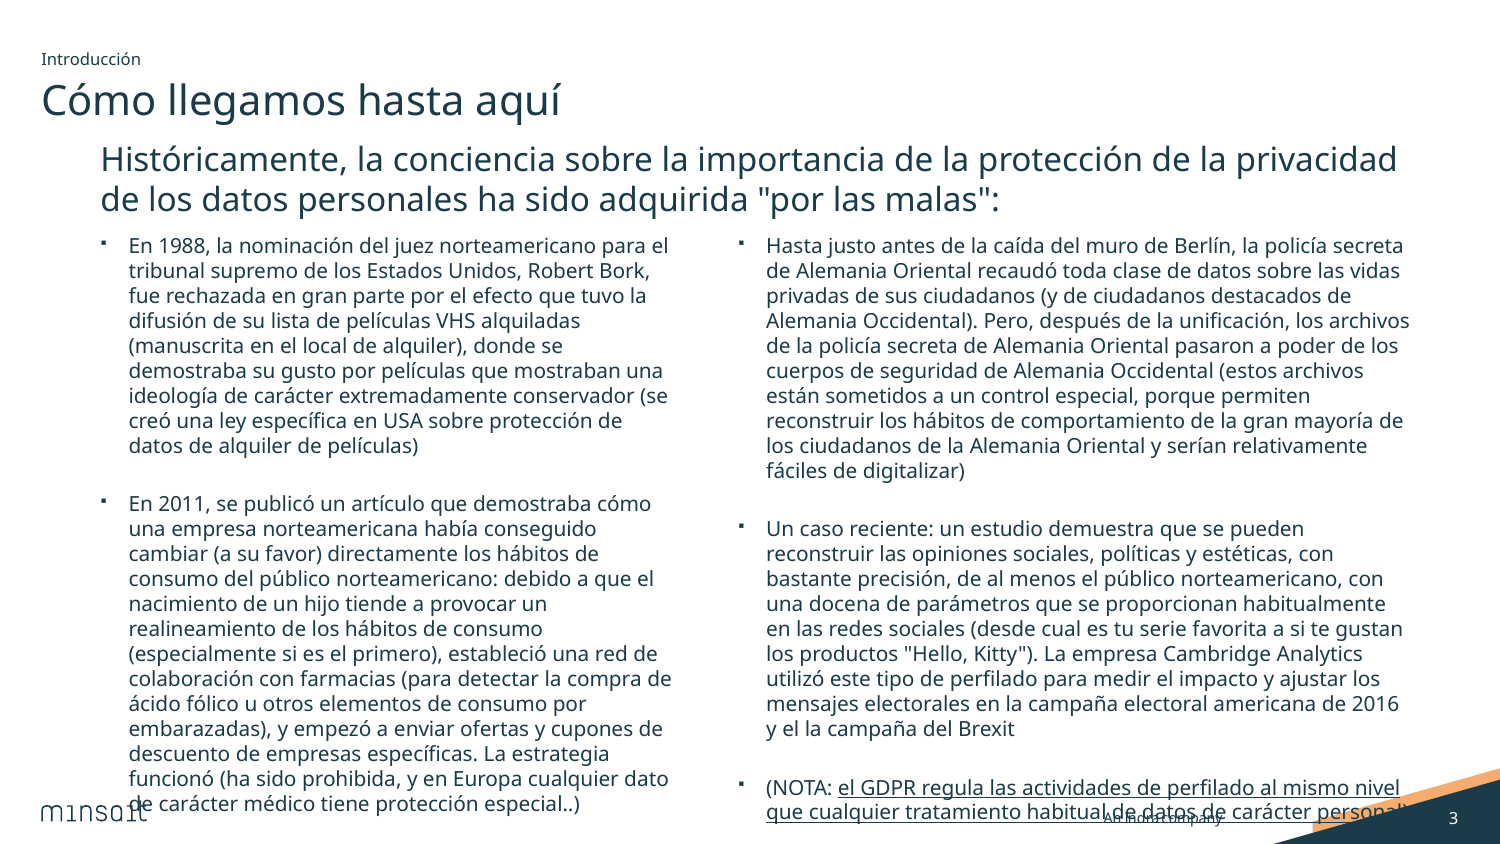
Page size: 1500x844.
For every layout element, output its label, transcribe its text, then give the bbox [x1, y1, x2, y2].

text_box Hasta justo antes de la caída del muro de Berlín, la policía secreta de Alemania Oriental recaudó toda clase de datos sobre las vidas privadas de sus ciudadanos (y de ciudadanos destacados de Alemania Occidental). Pero, después de la unificación, los archivos de la policía secreta de Alemania Oriental pasaron a poder de los cuerpos de seguridad de Alemania Occidental (estos archivos están sometidos a un control especial, porque permiten reconstruir los hábitos de comportamiento de la gran mayoría de los ciudadanos de la Alemania Oriental y serían relativamente fáciles de digitalizar) Un caso reciente: un estudio demuestra que se pueden reconstruir las opiniones sociales, políticas y estéticas, con bastante precisión, de al menos el público norteamericano, con una docena de parámetros que se proporcionan habitualmente en las redes sociales (desde cual es tu serie favorita a si te gustan los productos "Hello, Kitty"). La empresa Cambridge Analytics utilizó este tipo de perfilado para medir el impacto y ajustar los mensajes electorales en la campaña electoral americana de 2016 y el la campaña del Brexit (NOTA: el GDPR regula las actividades de perfilado al mismo nivel que cualquier tratamiento habitual de datos de carácter personal) [738, 252, 1413, 706]
list Introducción [41, 43, 1459, 75]
text_box Históricamente, la conciencia sobre la importancia de la protección de la privacidad de los datos personales ha sido adquirida "por las malas": [100, 138, 1413, 252]
title Cómo llegamos hasta aquí [41, 79, 1459, 193]
text_box En 1988, la nominación del juez norteamericano para el tribunal supremo de los Estados Unidos, Robert Bork, fue rechazada en gran parte por el efecto que tuvo la difusión de su lista de películas VHS alquiladas (manuscrita en el local de alquiler), donde se demostraba su gusto por películas que mostraban una ideología de carácter extremadamente conservador (se creó una ley específica en USA sobre protección de datos de alquiler de películas) En 2011, se publicó un artículo que demostraba cómo una empresa norteamericana había conseguido cambiar (a su favor) directamente los hábitos de consumo del público norteamericano: debido a que el nacimiento de un hijo tiende a provocar un realineamiento de los hábitos de consumo (especialmente si es el primero), estableció una red de colaboración con farmacias (para detectar la compra de ácido fólico u otros elementos de consumo por embarazadas), y empezó a enviar ofertas y cupones de descuento de empresas específicas. La estrategia funcionó (ha sido prohibida, y en Europa cualquier dato de carácter médico tiene protección especial..) [100, 252, 680, 706]
